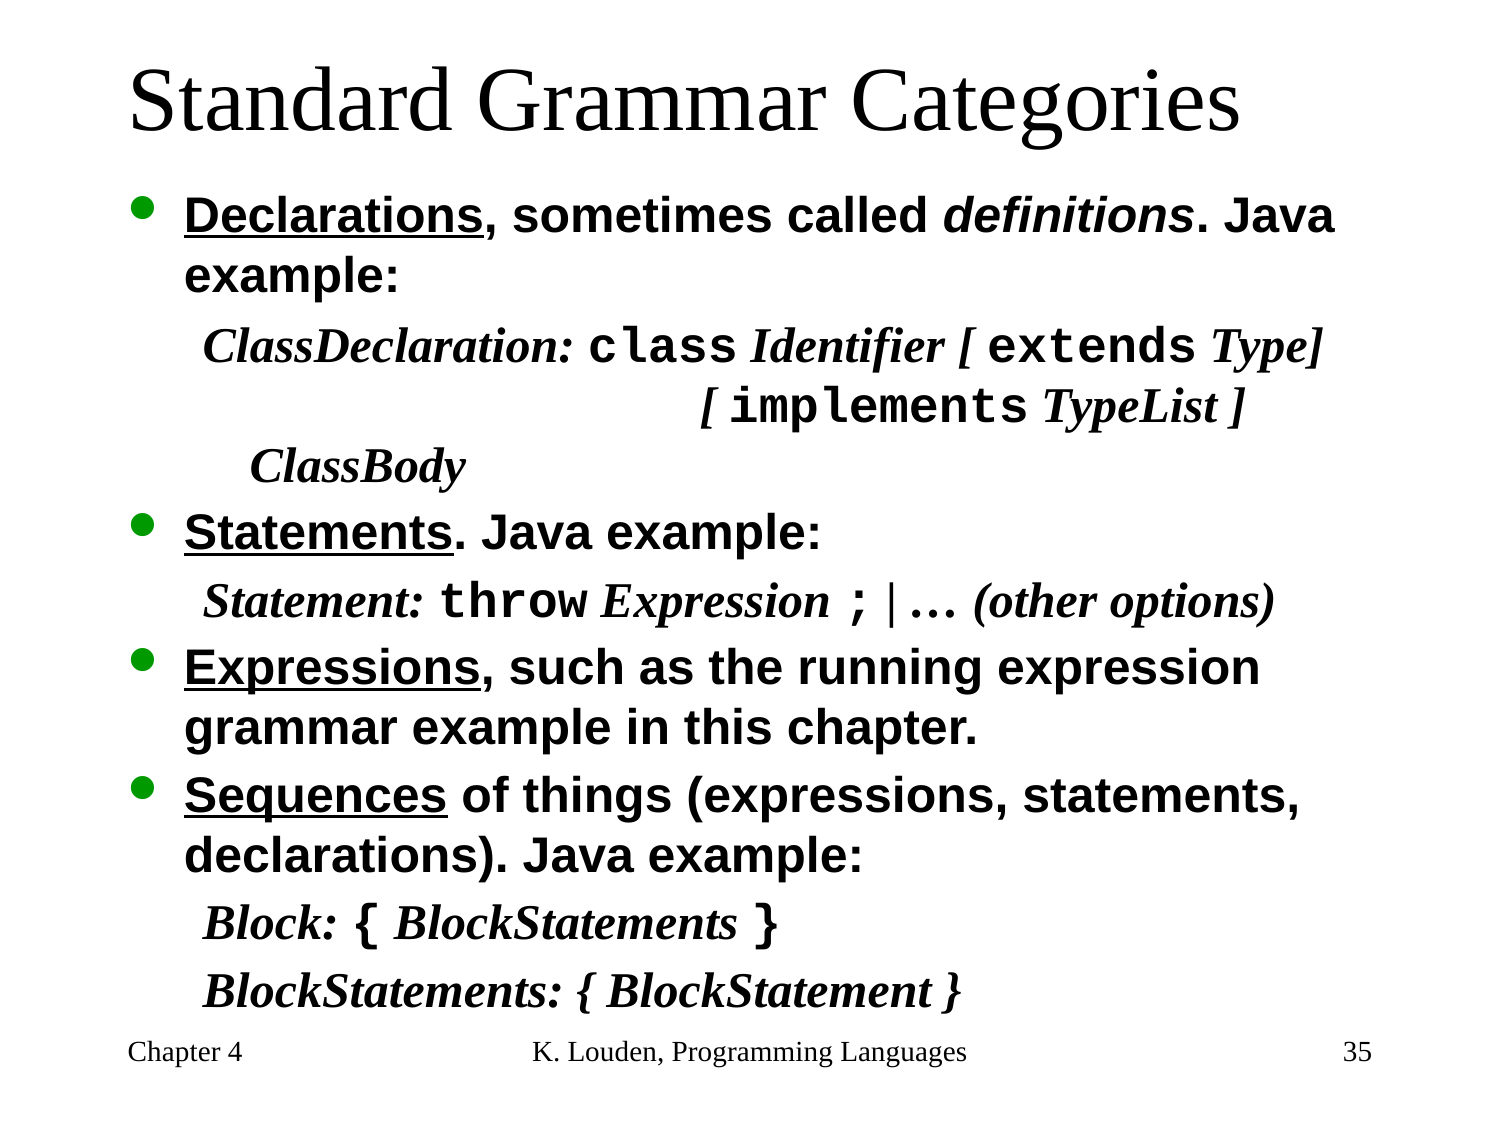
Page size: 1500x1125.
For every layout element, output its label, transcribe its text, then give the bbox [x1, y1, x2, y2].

slide_number 35 [1074, 1026, 1388, 1088]
footer K. Louden, Programming Languages [487, 1026, 1013, 1088]
slide_number Chapter 4 [112, 1026, 426, 1088]
title Standard Grammar Categories [112, 0, 1388, 174]
list Declarations, sometimes called definitions. Java example: ClassDeclaration: class Identifier [ extends Type] [ implements TypeList ] ClassBody Statements. Java example: Statement: throw Expression ; | … (other options) Expressions, such as the running expression grammar example in this chapter. Sequences of things (expressions, statements, declarations). Java example: Block: { BlockStatements } BlockStatements: { BlockStatement } [112, 174, 1388, 1026]
